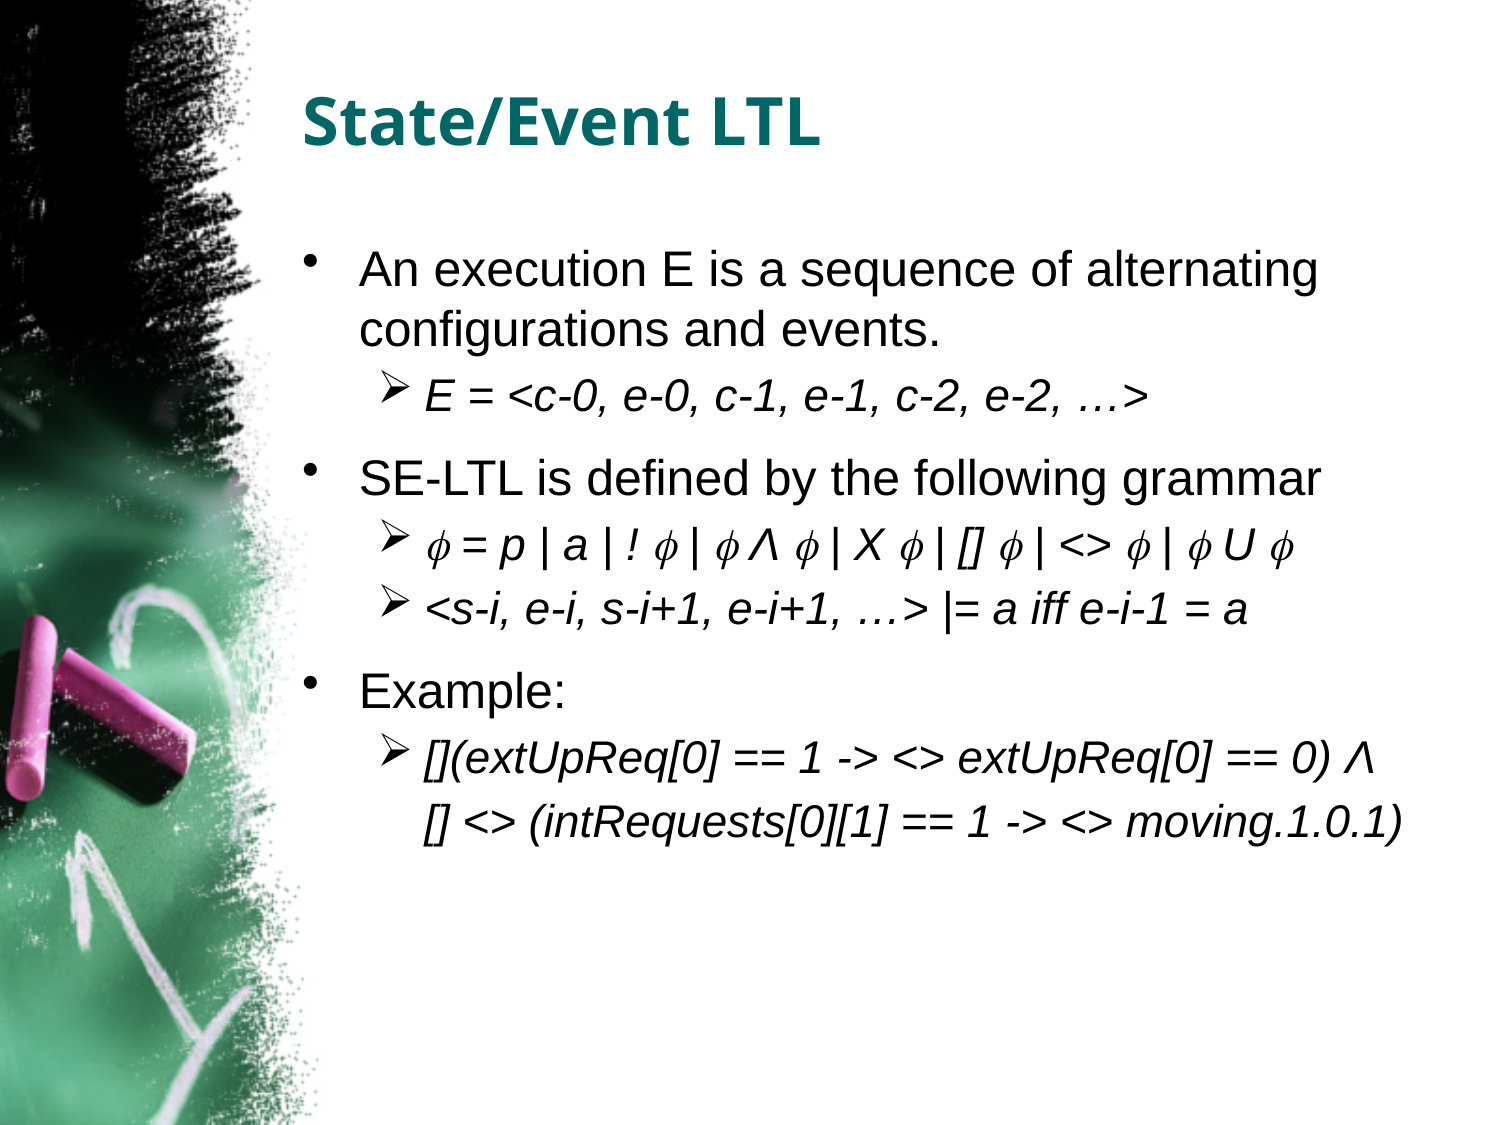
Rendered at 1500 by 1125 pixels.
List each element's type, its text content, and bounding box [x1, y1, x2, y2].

title State/Event LTL [287, 49, 1438, 188]
picture [0, 0, 1500, 1125]
list An execution E is a sequence of alternating configurations and events. E = <c-0, e-0, c-1, e-1, c-2, e-2, …> SE-LTL is defined by the following grammar  = p | a | !  |  Λ  | X  | []  | <>  |  U  <s-i, e-i, s-i+1, e-i+1, …> |= a iff e-i-1 = a Example: [](extUpReq[0] == 1 -> <> extUpReq[0] == 0) Λ [] <> (intRequests[0][1] == 1 -> <> moving.1.0.1) [287, 228, 1438, 980]
